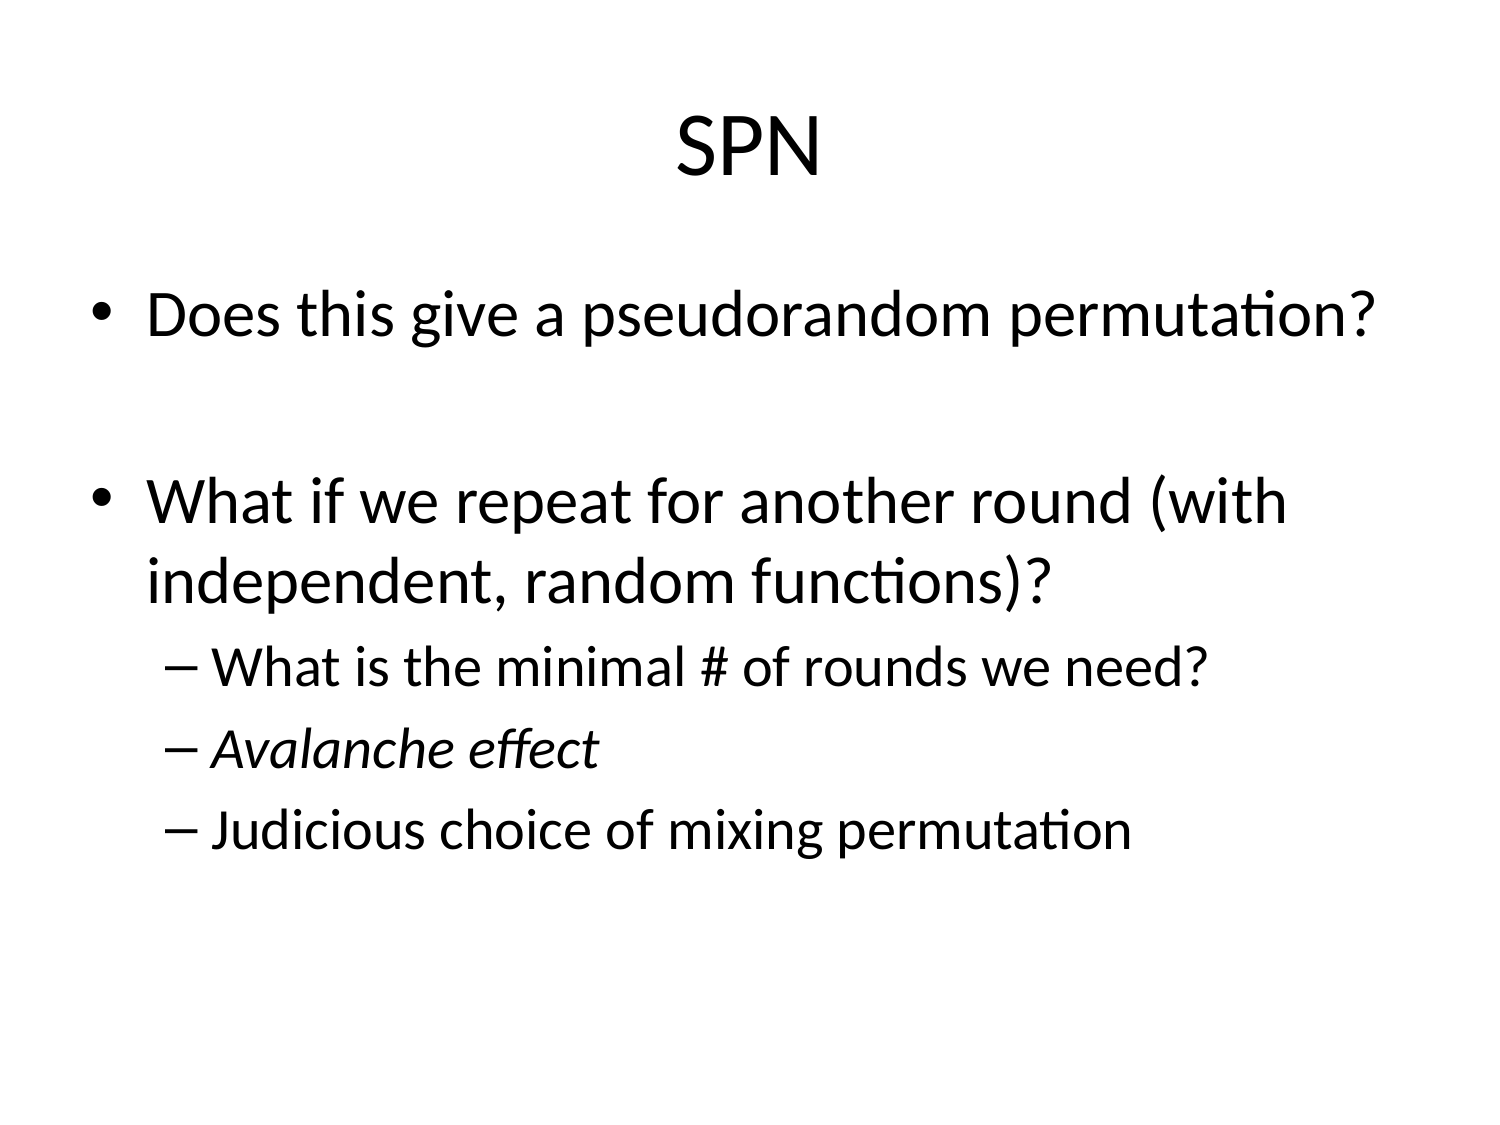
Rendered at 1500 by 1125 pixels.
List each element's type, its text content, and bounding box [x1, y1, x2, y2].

title SPN [75, 45, 1425, 233]
list Does this give a pseudorandom permutation? What if we repeat for another round (with independent, random functions)? What is the minimal # of rounds we need? Avalanche effect Judicious choice of mixing permutation [75, 262, 1425, 1038]
